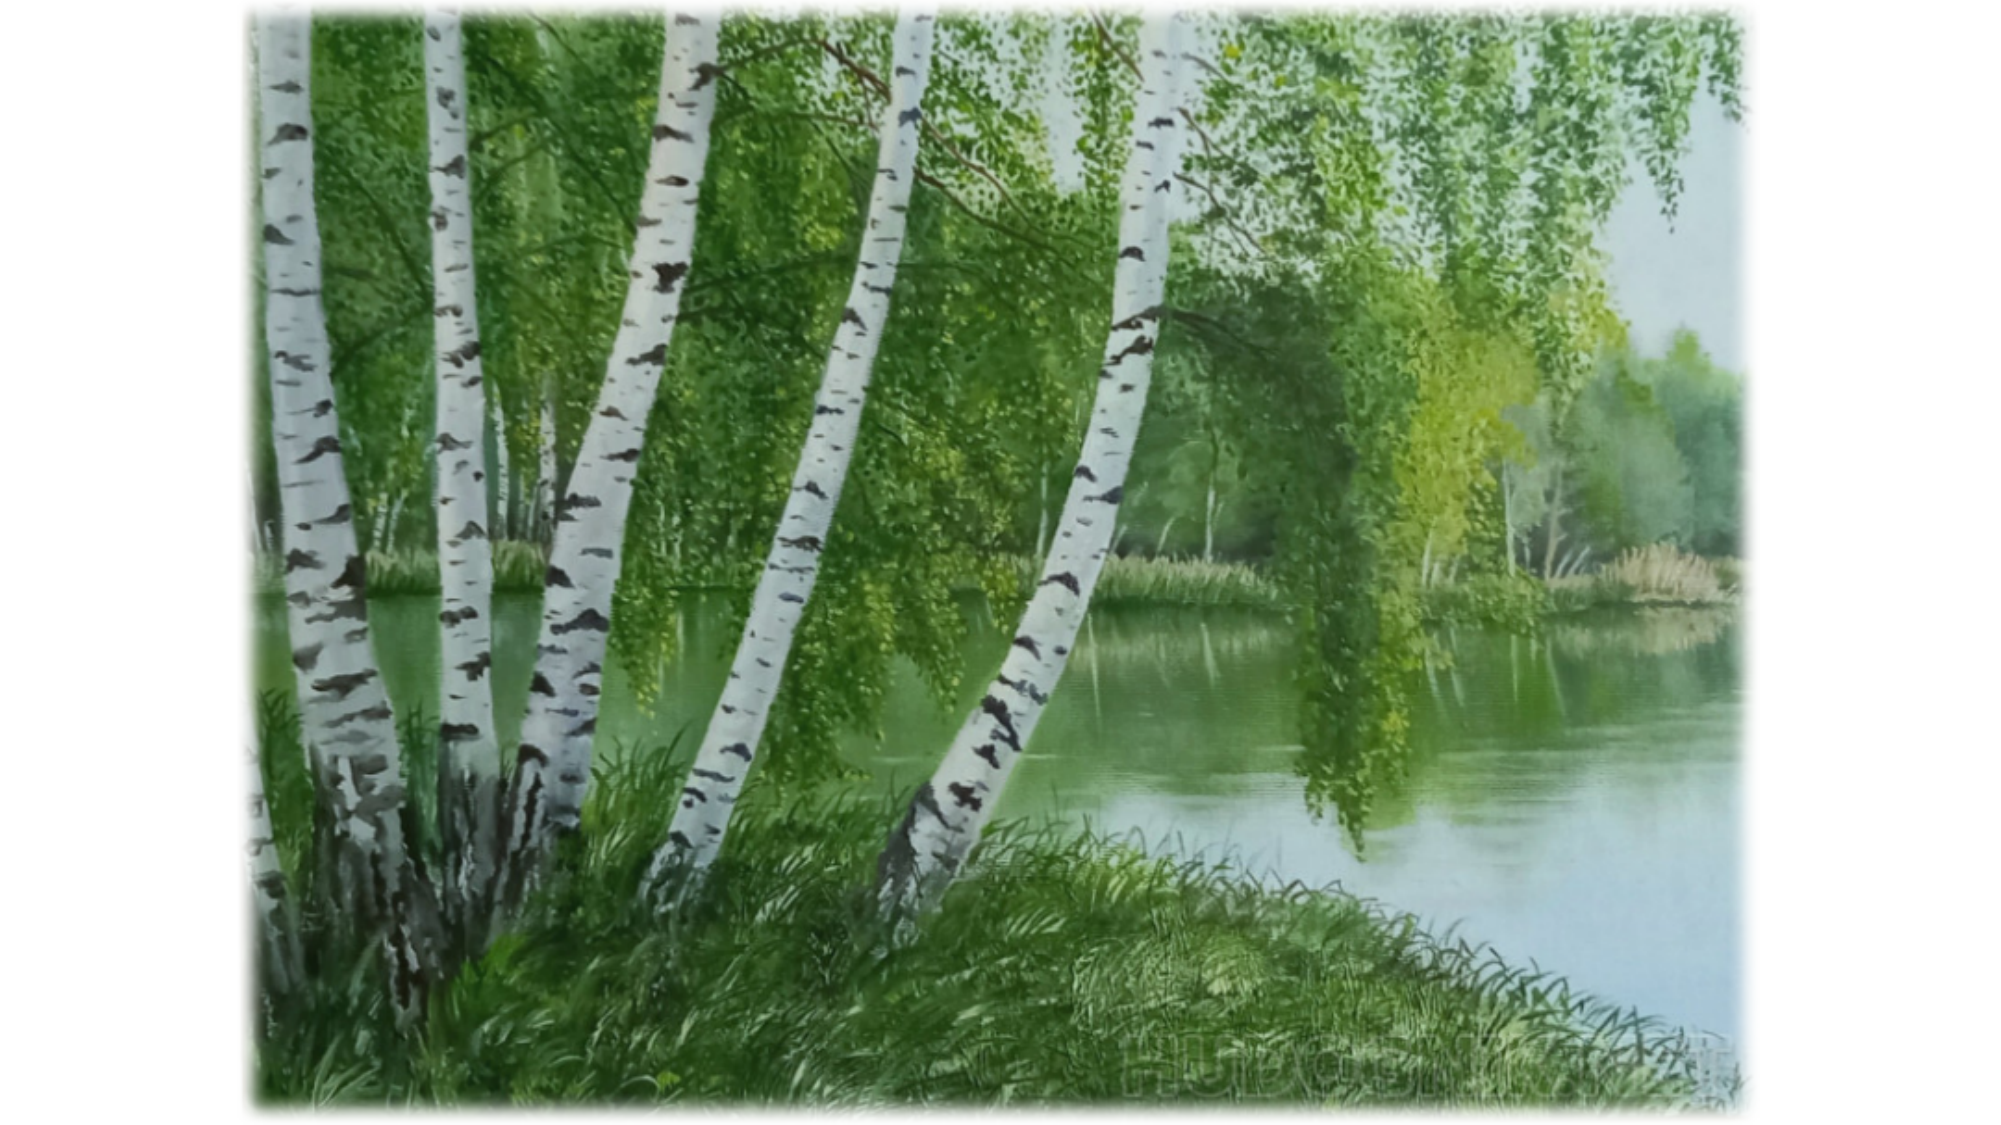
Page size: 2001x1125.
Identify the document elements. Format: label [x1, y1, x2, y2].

picture [237, 0, 1760, 1125]
